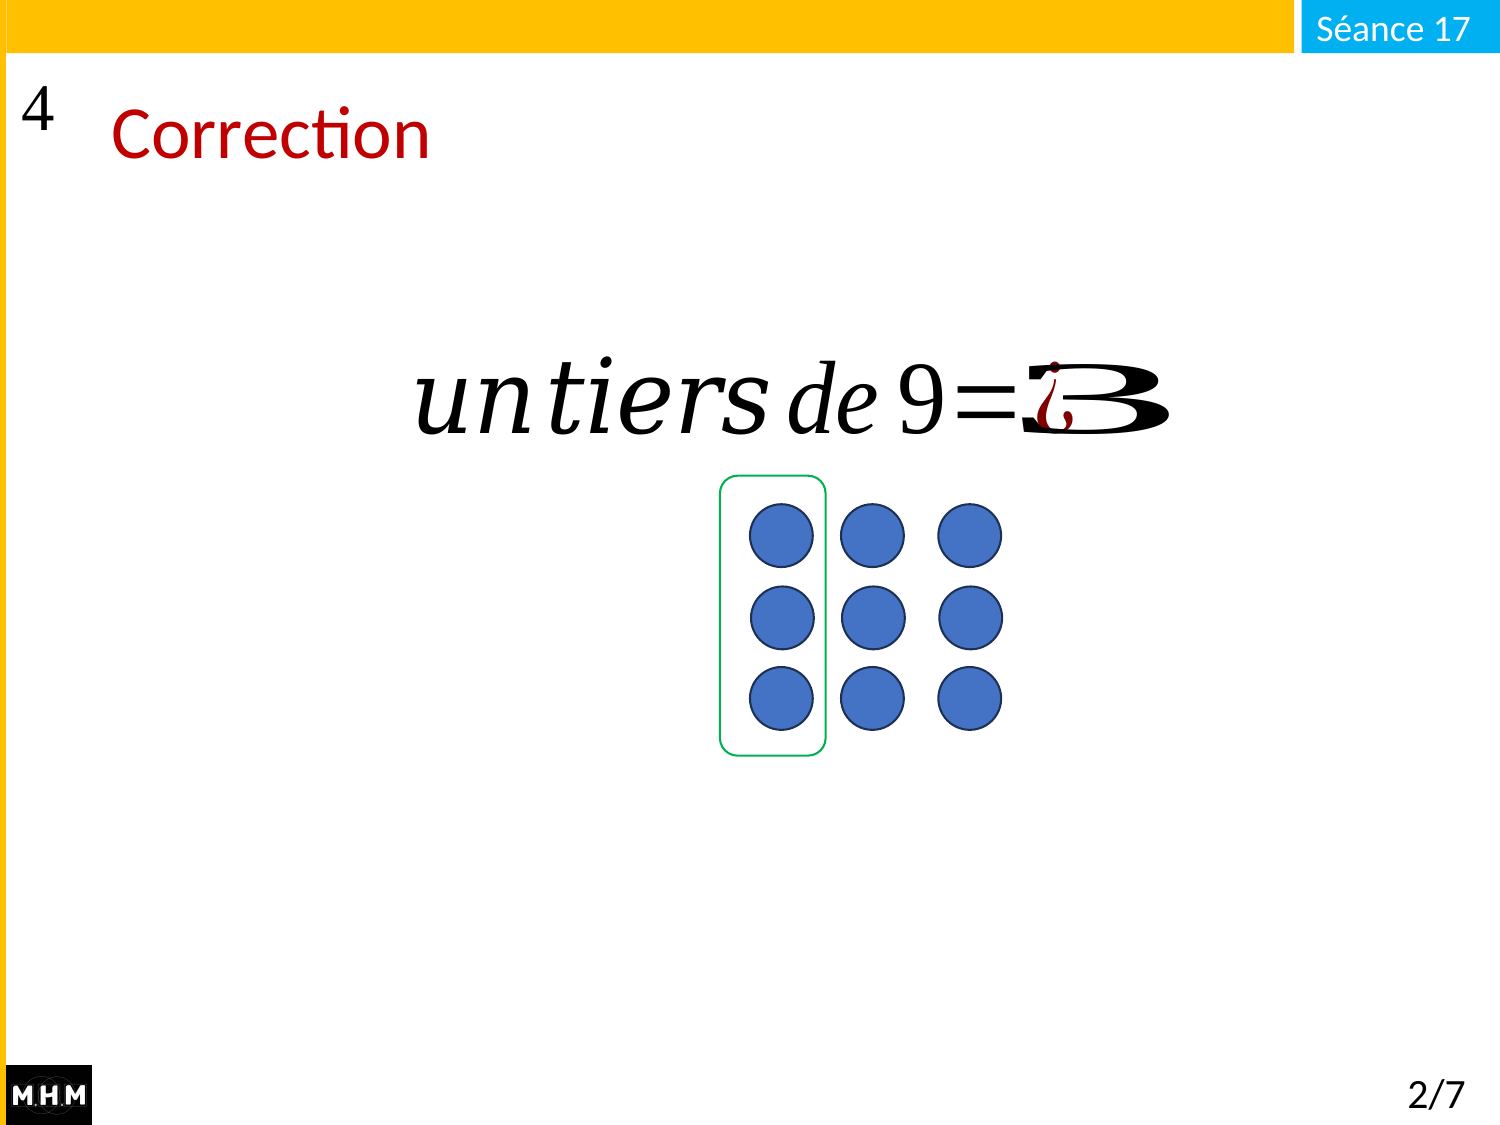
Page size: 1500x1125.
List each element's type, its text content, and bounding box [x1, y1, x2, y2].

text_box [839, 503, 905, 569]
text_box [938, 585, 1004, 651]
text_box [839, 665, 905, 731]
picture [6, 1065, 92, 1125]
list 2/7 [1373, 1064, 1500, 1125]
text_box [937, 665, 1003, 731]
title Correction [96, 60, 1391, 208]
text_box [840, 585, 906, 651]
text_box [937, 503, 1003, 569]
text_box [718, 474, 827, 757]
